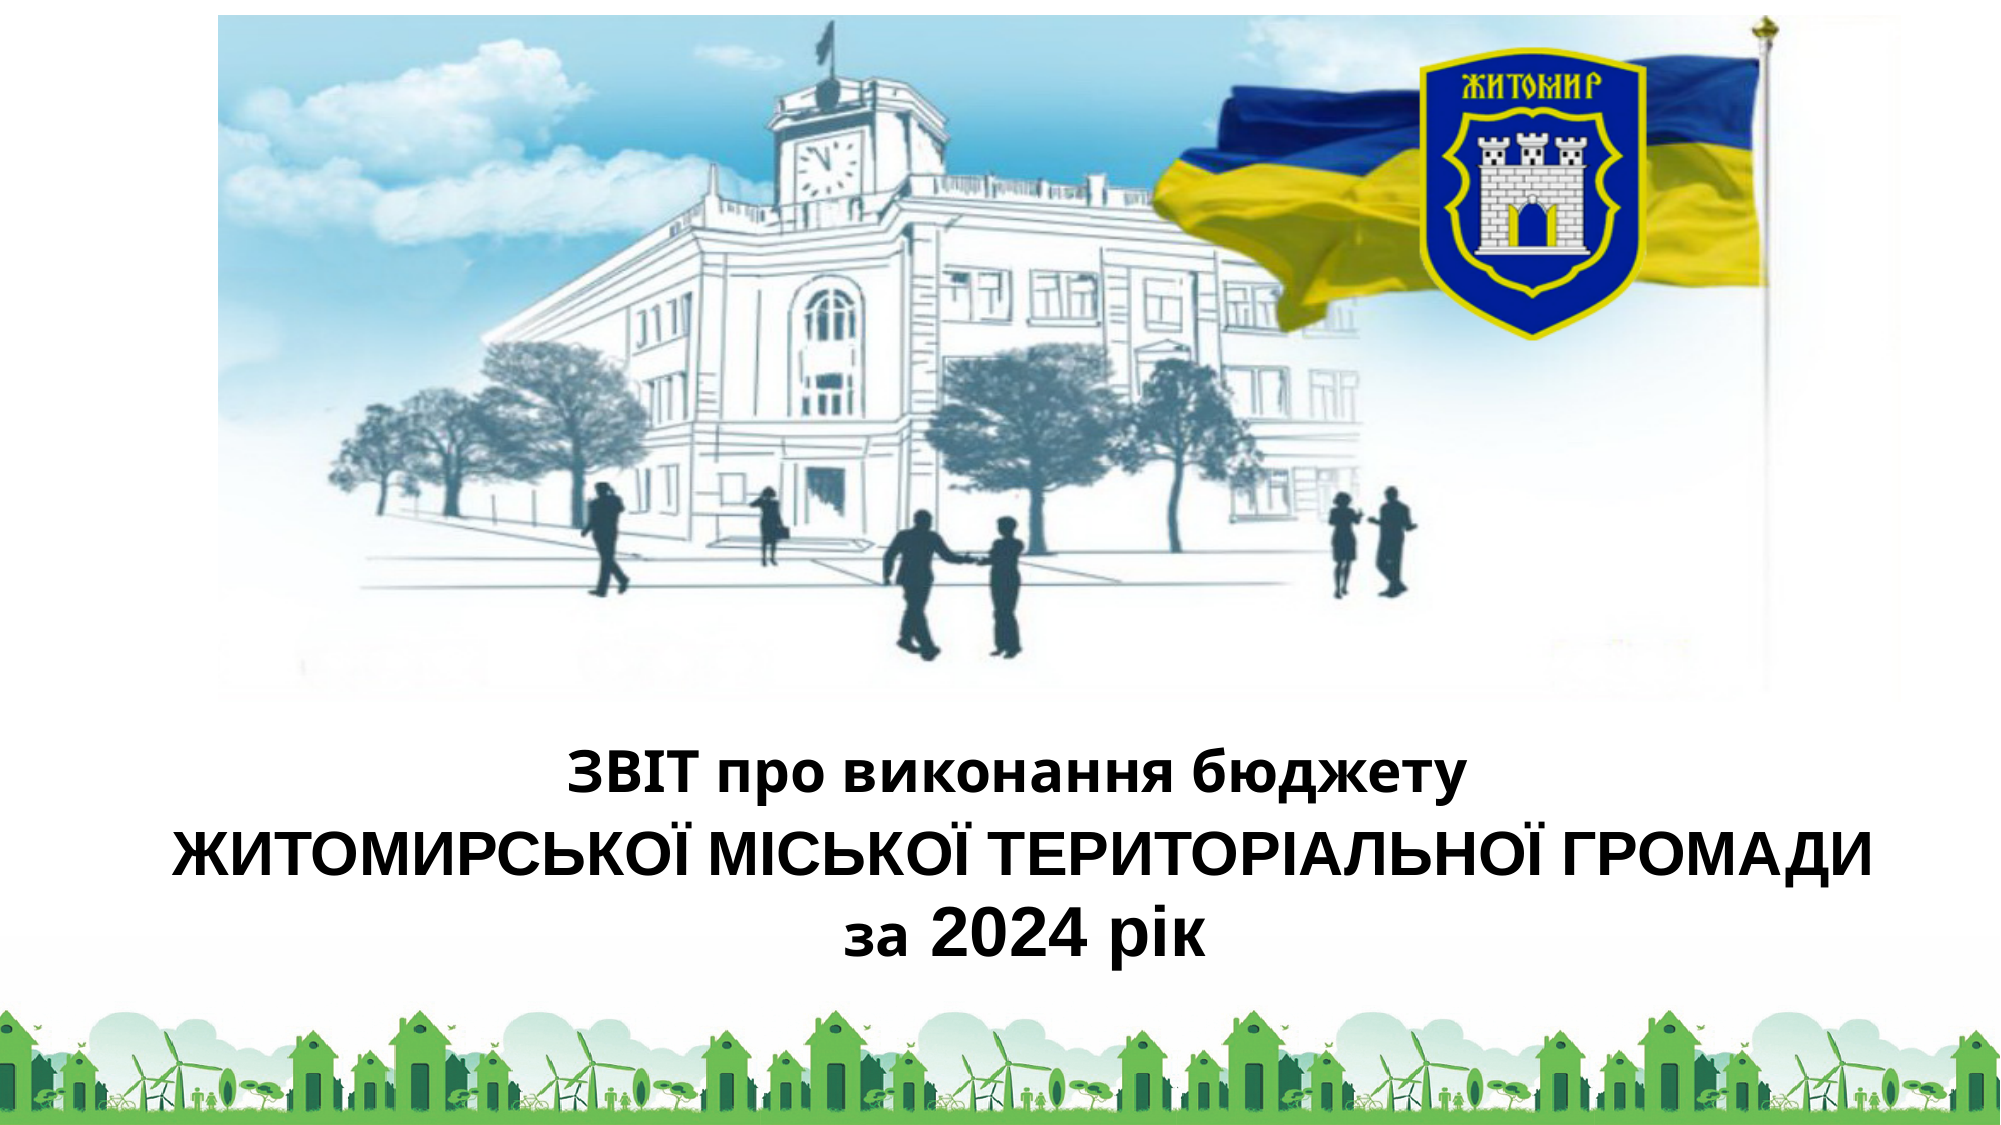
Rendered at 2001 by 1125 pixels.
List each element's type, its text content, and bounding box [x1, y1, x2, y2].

picture [0, 936, 2000, 1125]
text_box ЗВІТ про виконання бюджету ЖИТОМИРСЬКОЇ МІСЬКОЇ ТЕРИТОРІАЛЬНОЇ ГРОМАДИ за 2024 рік [148, 713, 1901, 936]
picture [218, 15, 1901, 702]
